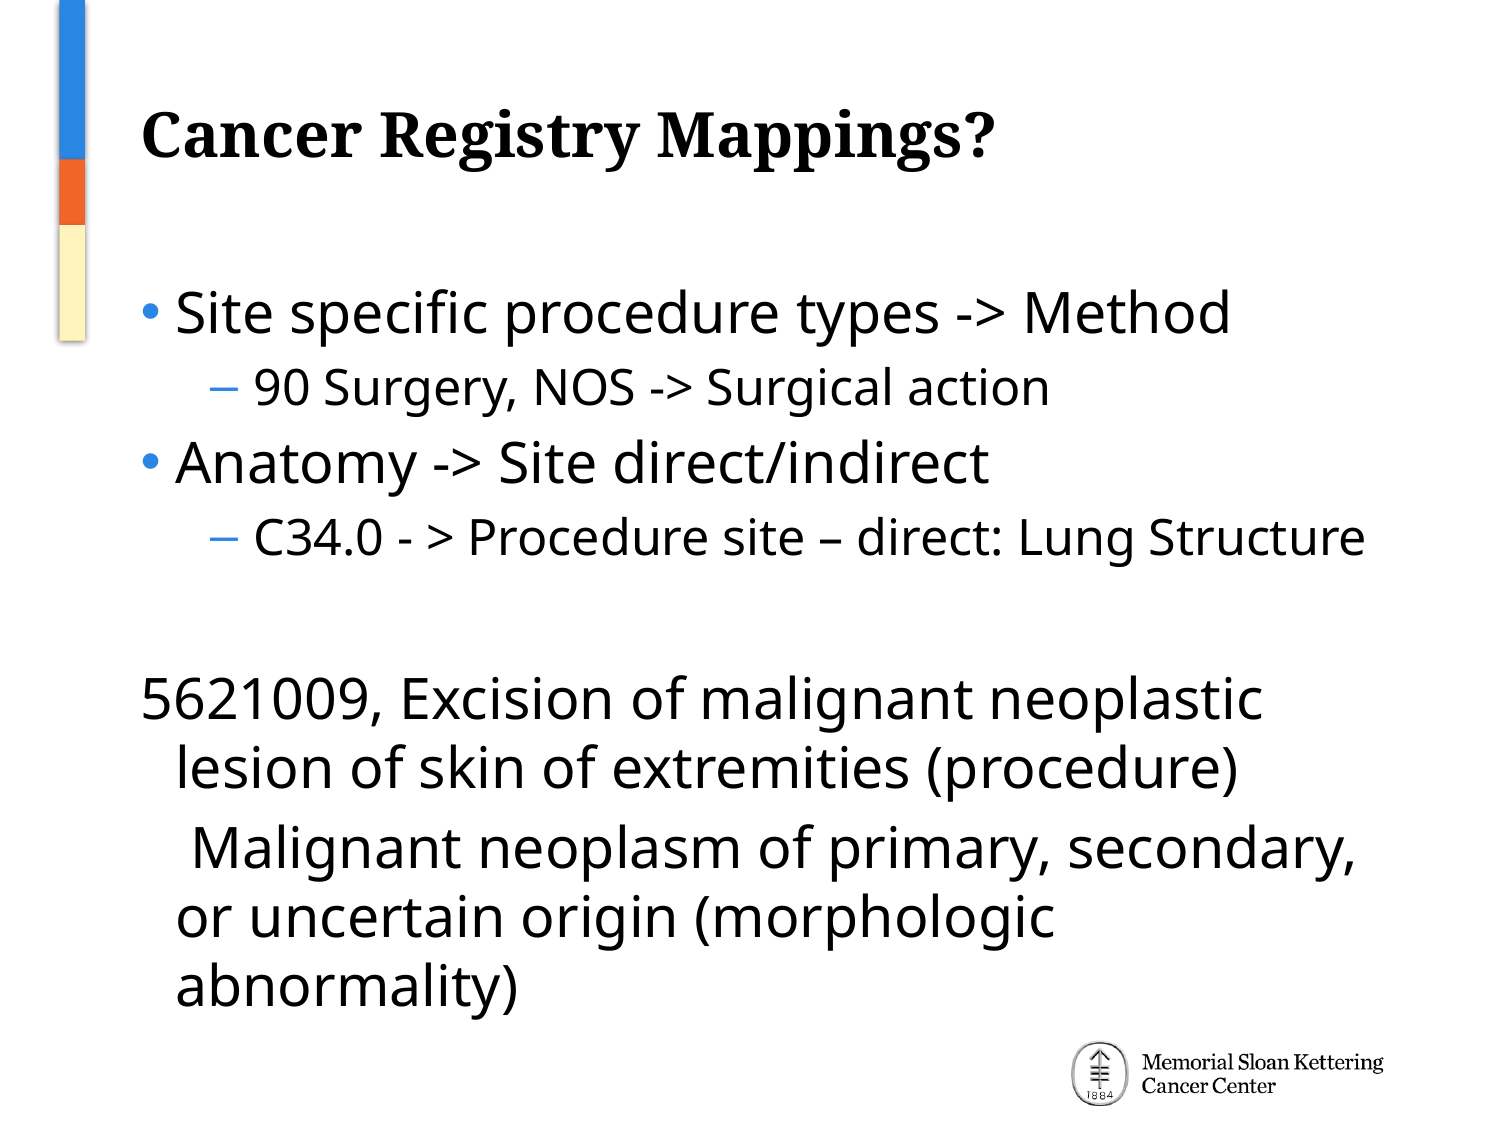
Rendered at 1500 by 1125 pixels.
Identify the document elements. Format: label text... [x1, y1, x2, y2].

list Site specific procedure types -> Method 90 Surgery, NOS -> Surgical action Anatomy -> Site direct/indirect C34.0 - > Procedure site – direct: Lung Structure 5621009, Excision of malignant neoplastic lesion of skin of extremities (procedure) Malignant neoplasm of primary, secondary, or uncertain origin (morphologic abnormality) [125, 197, 1386, 1039]
title Cancer Registry Mappings? [125, 48, 1436, 178]
